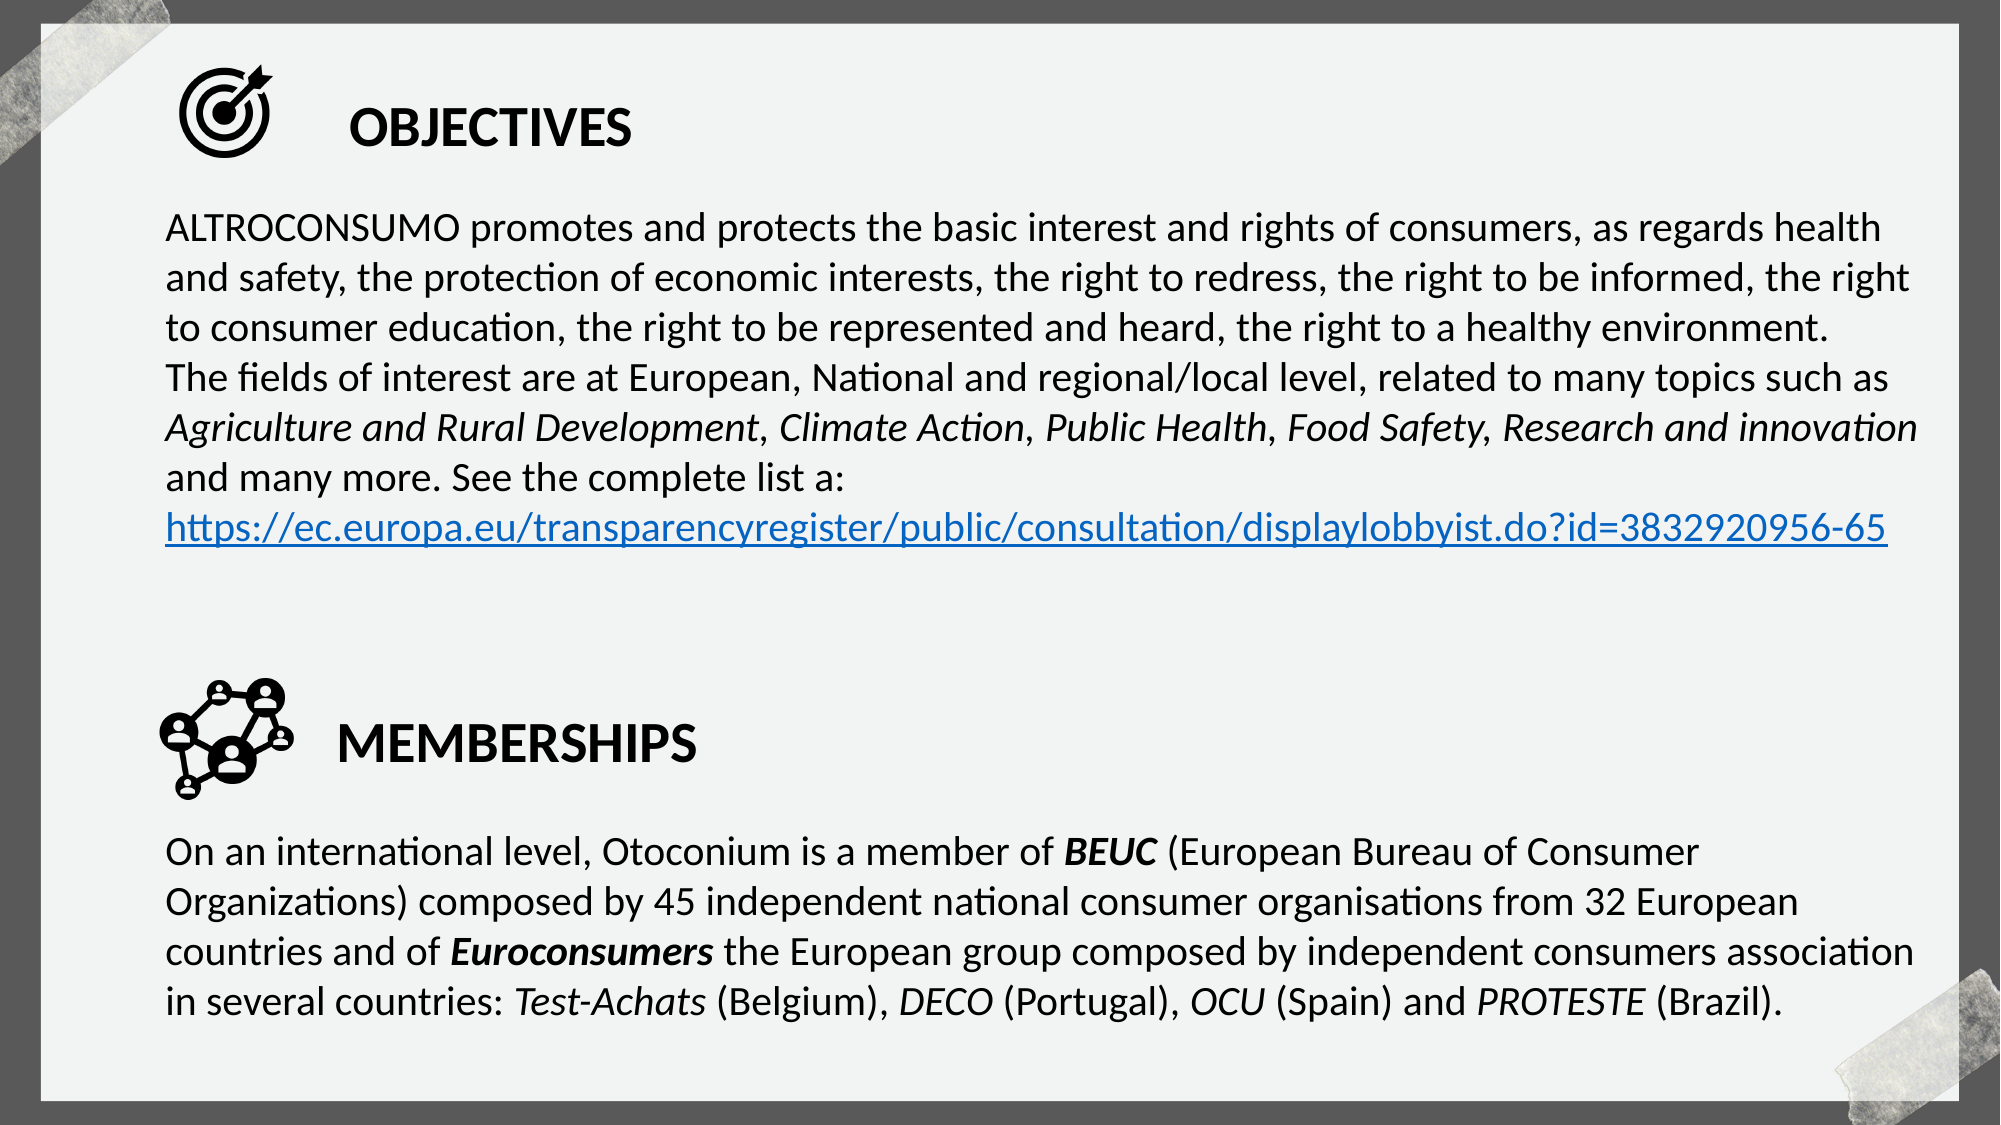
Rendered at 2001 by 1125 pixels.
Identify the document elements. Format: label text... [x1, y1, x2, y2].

text_box ALTROCONSUMO promotes and protects the basic interest and rights of consumers, as regards health and safety, the protection of economic interests, the right to redress, the right to be informed, the right to consumer education, the right to be represented and heard, the right to a healthy environment. The fields of interest are at European, National and regional/local level, related to many topics such as Agriculture and Rural Development, Climate Action, Public Health, Food Safety, Research and innovation and many more. See the complete list a: https://ec.europa.eu/transparencyregister/public/consultation/displaylobbyist.do?id=3832920956-65 [150, 192, 1943, 558]
text_box OBJECTIVES [334, 80, 649, 165]
text_box [40, 23, 1959, 1102]
picture [150, 664, 301, 815]
picture [1824, 960, 2000, 1125]
text_box MEMBERSHIPS On an international level, Otoconium is a member of BEUC (European Bureau of Consumer Organizations) composed by 45 independent national consumer organisations from 32 European countries and of Euroconsumers the European group composed by independent consumers association in several countries: Test-Achats (Belgium), DECO (Portugal), OCU (Spain) and PROTESTE (Brazil). [150, 696, 1943, 1082]
picture [0, 0, 283, 175]
